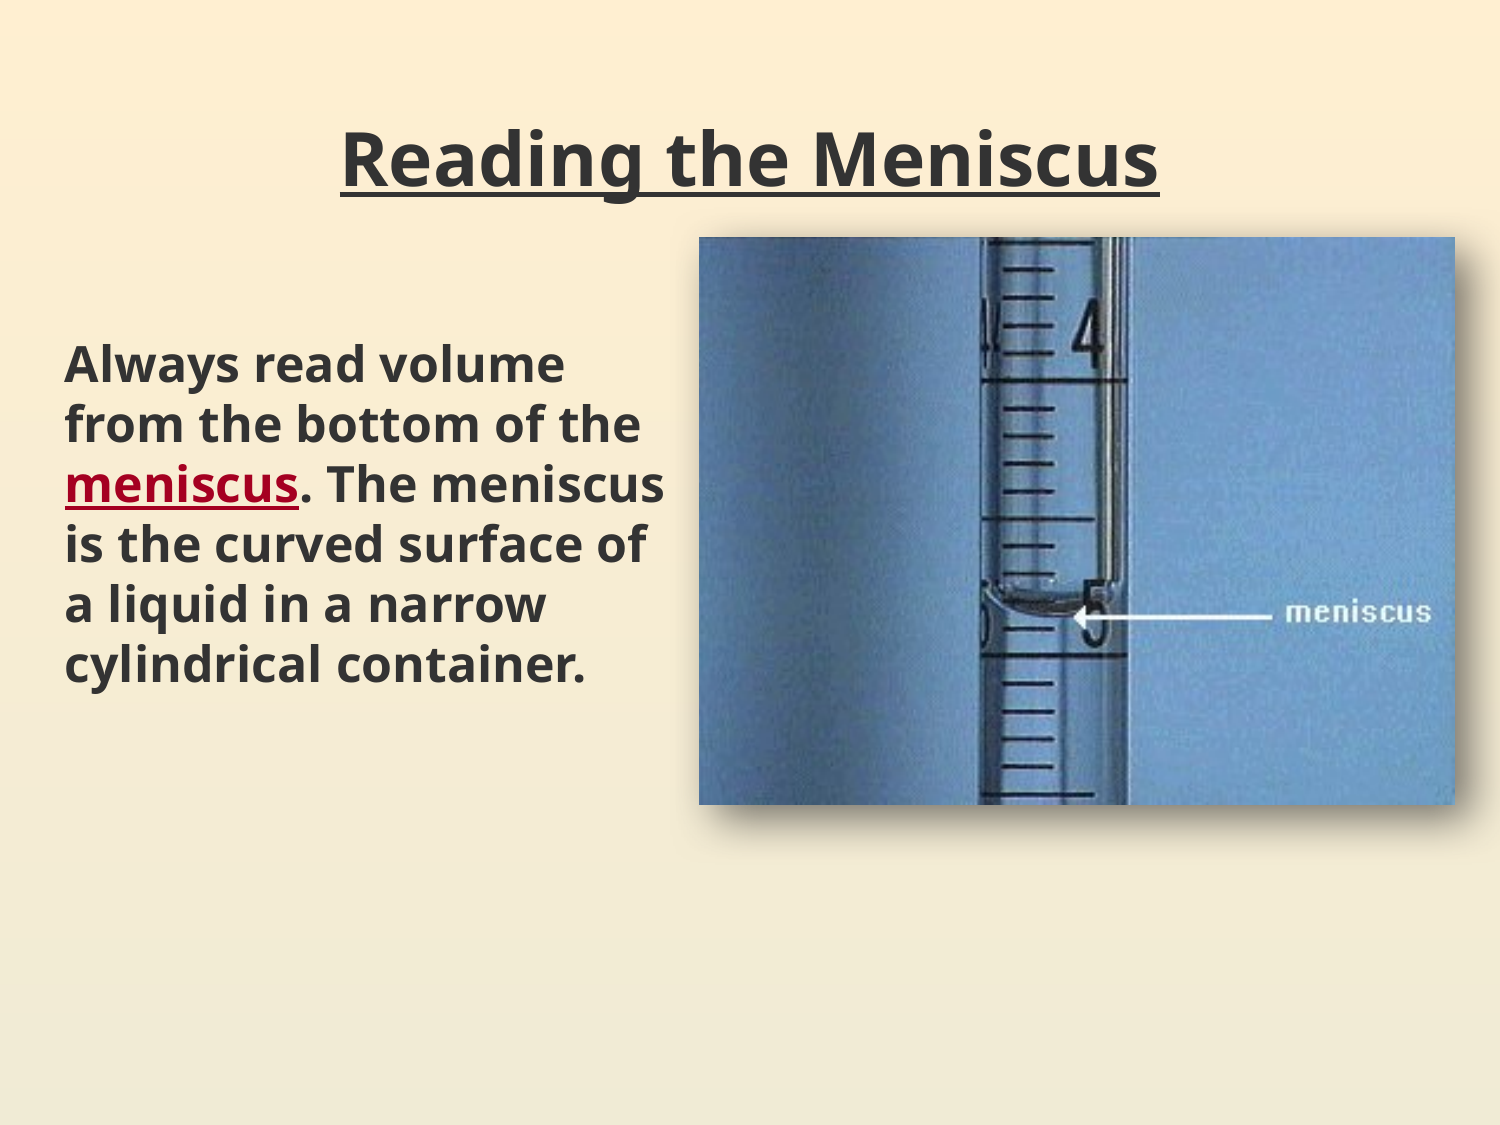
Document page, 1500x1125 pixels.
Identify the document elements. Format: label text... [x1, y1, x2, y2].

picture [699, 237, 1456, 805]
title Reading the Meniscus [112, 99, 1388, 213]
text_box Always read volume from the bottom of the meniscus. The meniscus is the curved surface of a liquid in a narrow cylindrical container. [50, 324, 682, 700]
